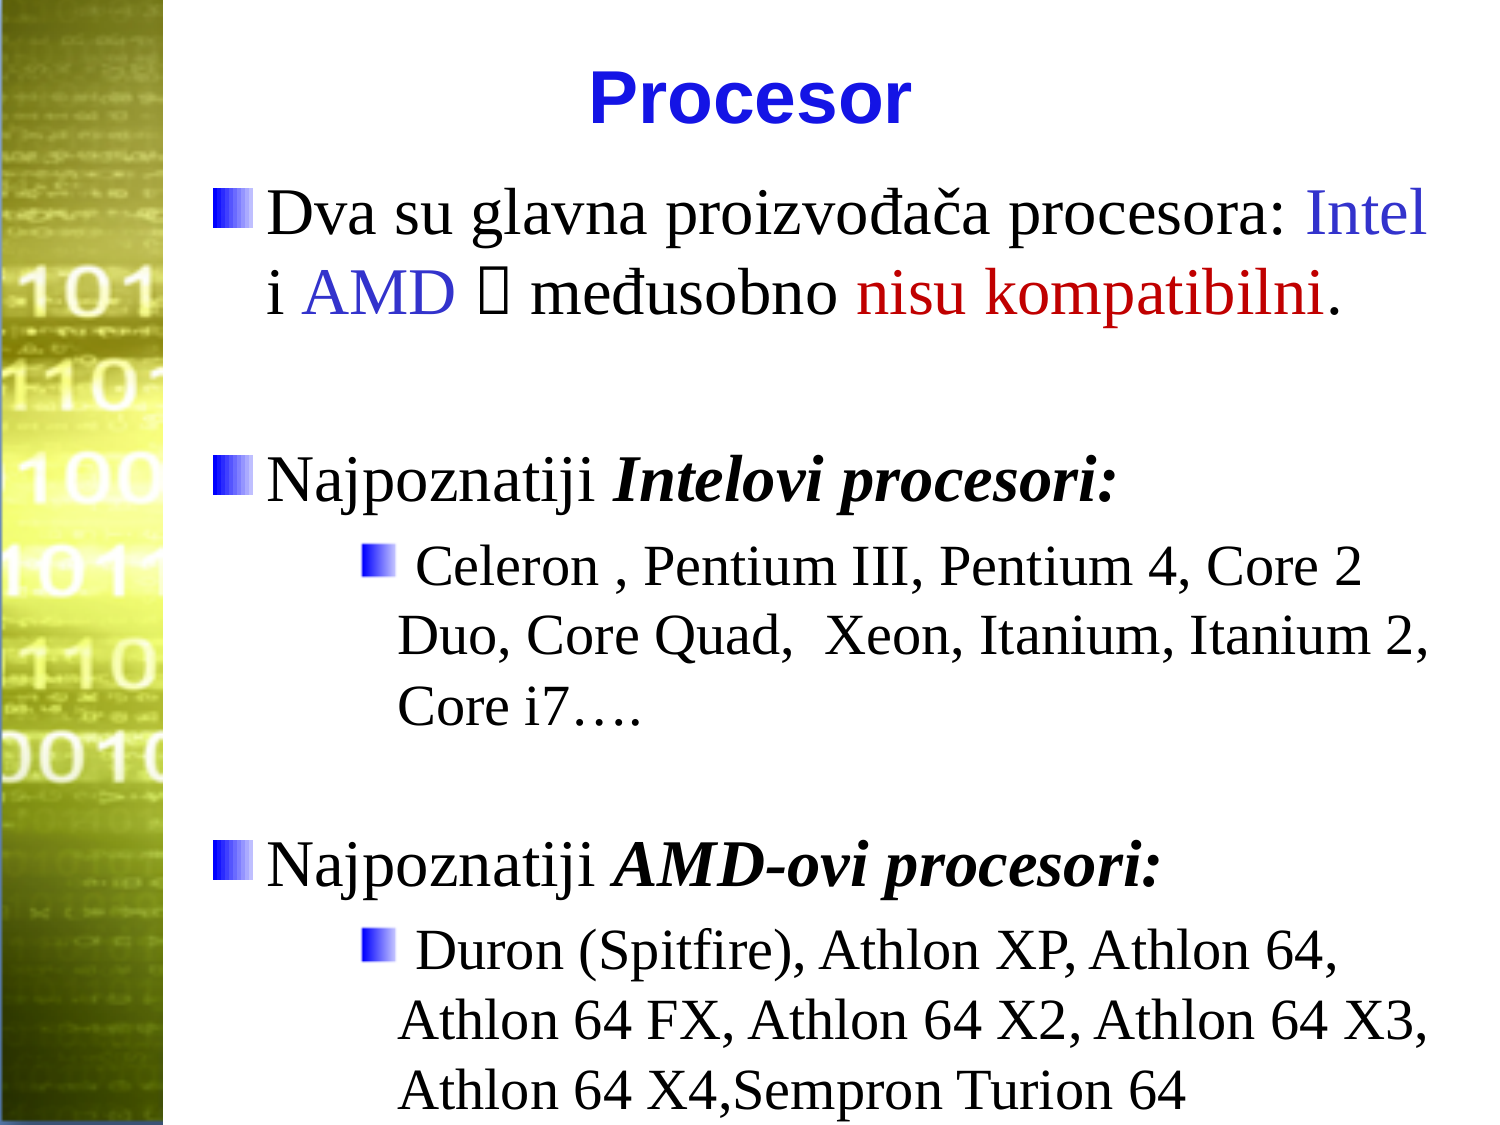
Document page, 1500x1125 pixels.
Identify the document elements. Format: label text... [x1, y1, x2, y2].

list Dva su glavna proizvođača procesora: Intel i AMD  međusobno nisu kompatibilni. Najpoznatiji Intelovi procesori: Celeron , Pentium III, Pentium 4, Core 2 Duo, Core Quad, Xeon, Itanium, Itanium 2, Core i7…. Najpoznatiji AMD-ovi procesori: Duron (Spitfire), Athlon XP, Athlon 64, Athlon 64 FX, Athlon 64 X2, Athlon 64 X3, Athlon 64 X4,Sempron Turion 64 [194, 160, 1463, 942]
title Procesor [163, 0, 1400, 188]
picture [359, 541, 401, 582]
picture [209, 451, 257, 499]
picture [0, 0, 163, 1125]
picture [209, 188, 257, 232]
picture [209, 836, 257, 884]
picture [359, 925, 401, 967]
